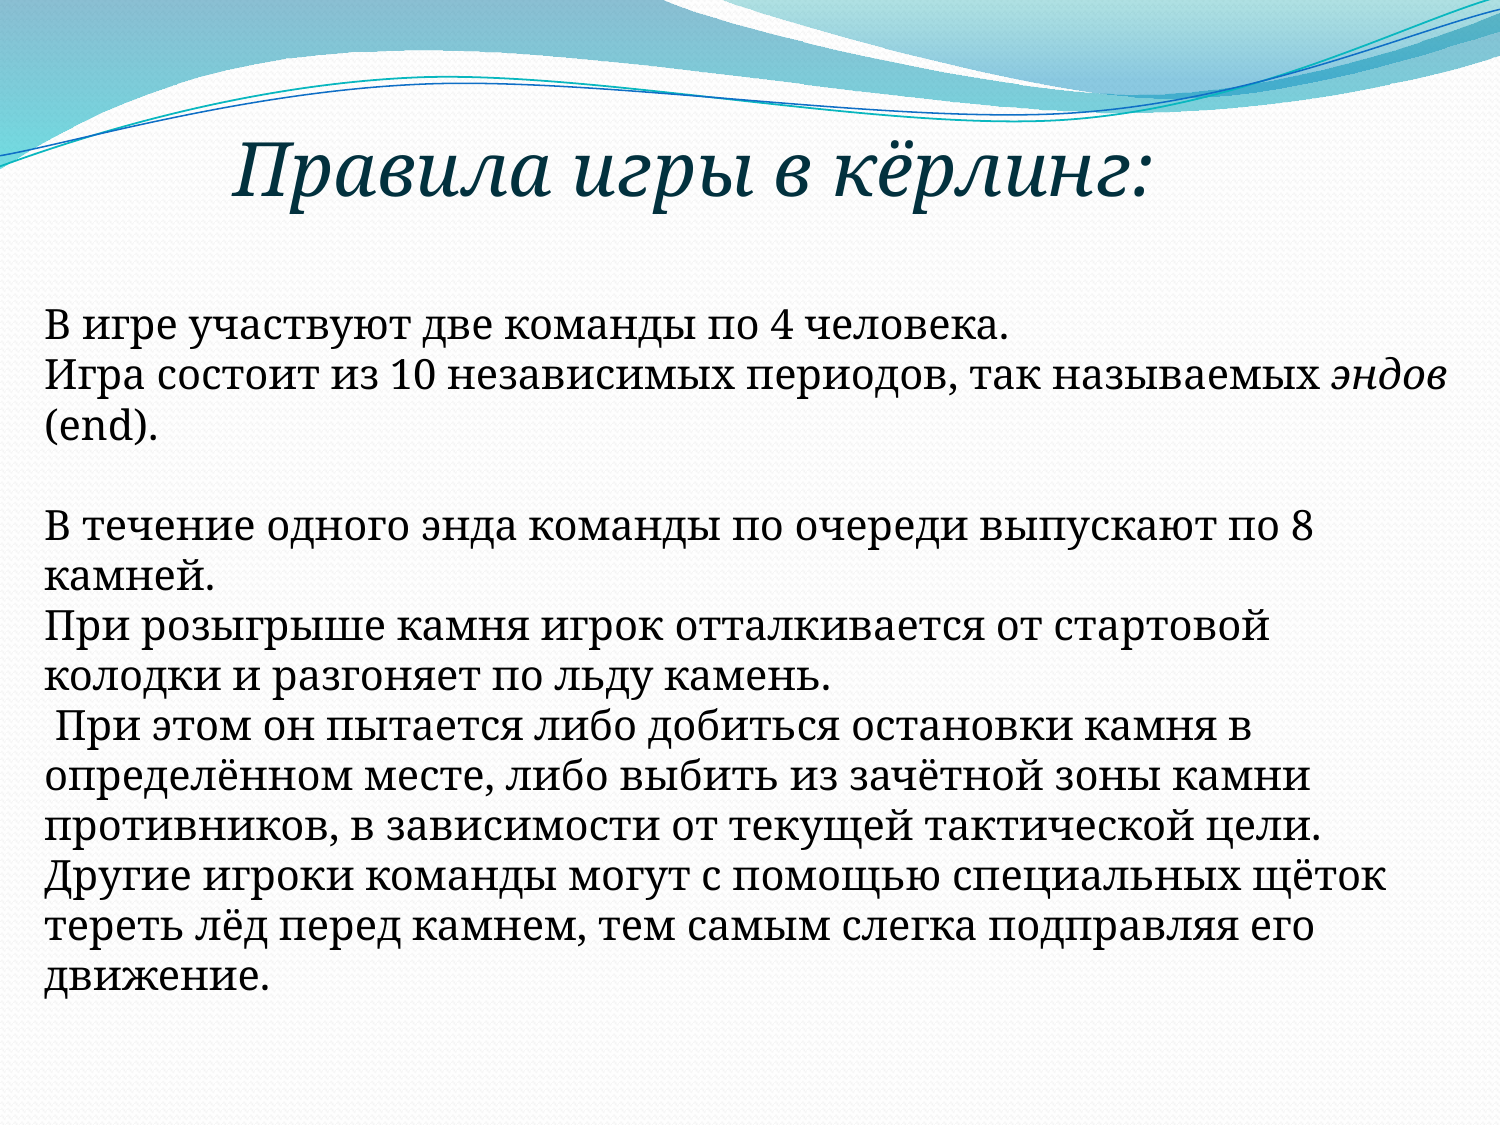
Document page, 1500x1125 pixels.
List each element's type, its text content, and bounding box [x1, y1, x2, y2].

text_box Правила игры в кёрлинг: [218, 113, 1223, 219]
text_box В игре участвуют две команды по 4 человека. Игра состоит из 10 независимых периодов, так называемых эндов (end). [29, 290, 1500, 456]
text_box В течение одного энда команды по очереди выпускают по 8 камней. При розыгрыше камня игрок отталкивается от стартовой колодки и разгоняет по льду камень. При этом он пытается либо добиться остановки камня в определённом месте, либо выбить из зачётной зоны камни противников, в зависимости от текущей тактической цели. Другие игроки команды могут с помощью специальных щёток тереть лёд перед камнем, тем самым слегка подправляя его движение. [29, 491, 1465, 1007]
